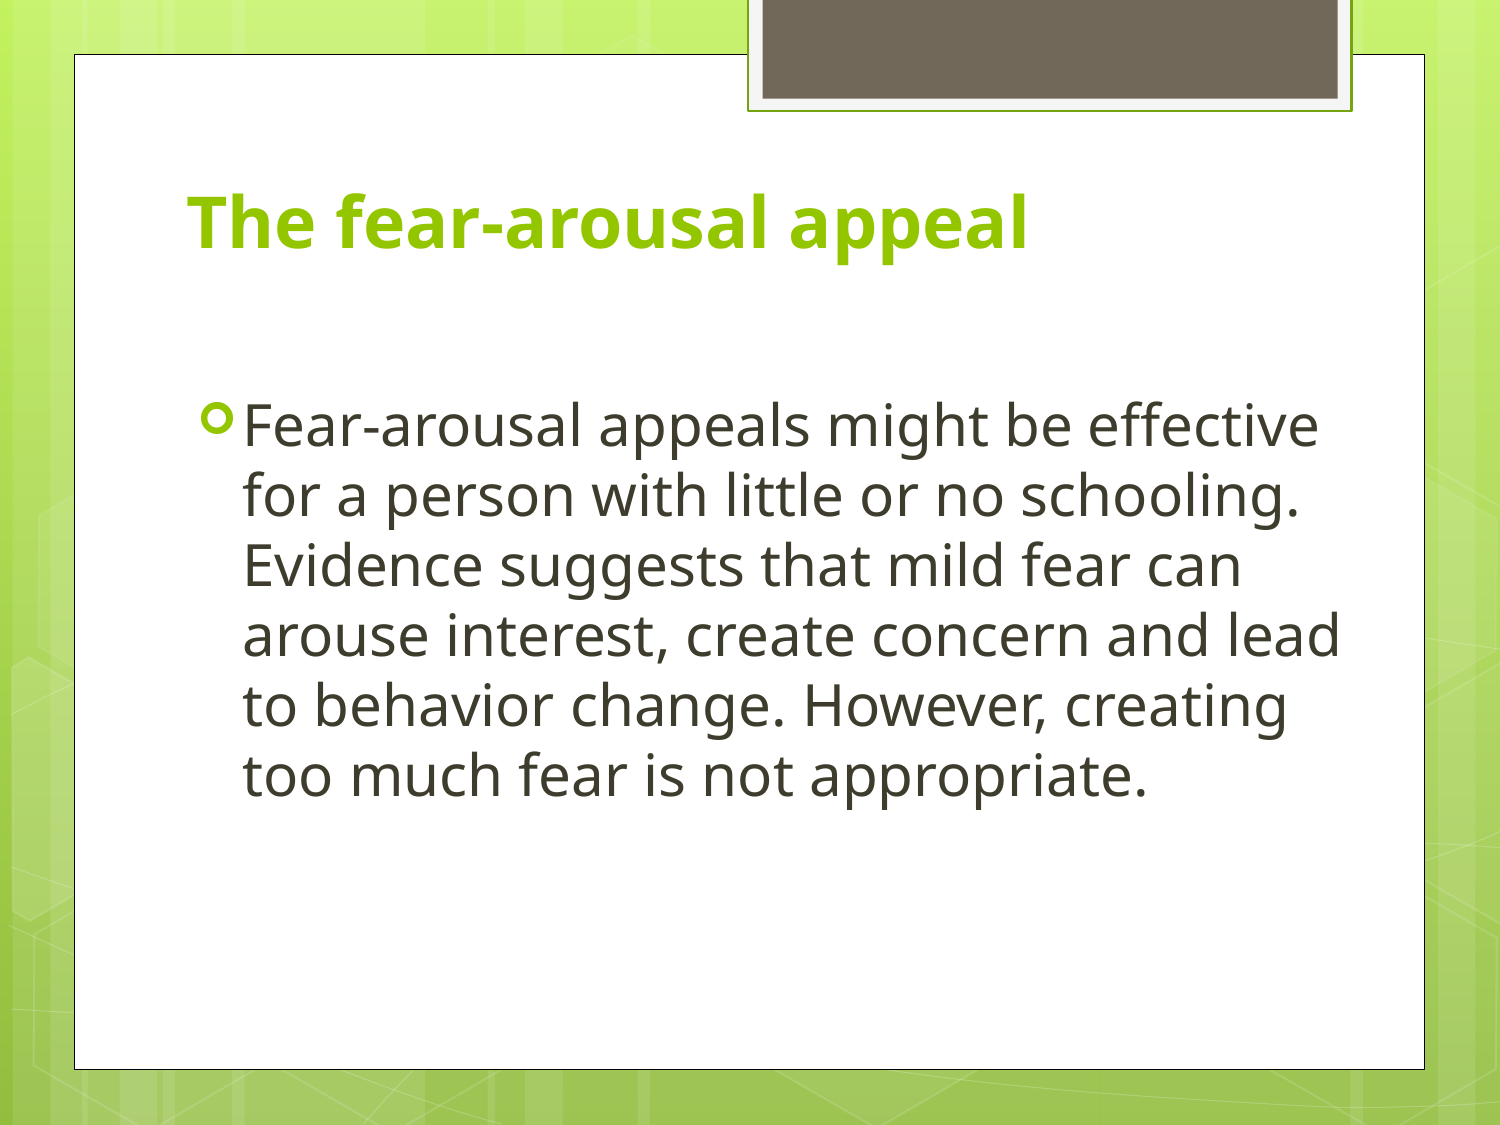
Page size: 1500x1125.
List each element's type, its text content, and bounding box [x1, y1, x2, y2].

title The fear-arousal appeal [171, 168, 1324, 357]
list Fear-arousal appeals might be effective for a person with little or no schooling. Evidence suggests that mild fear can arouse interest, create concern and lead to behavior change. However, creating too much fear is not appropriate. [171, 381, 1400, 988]
